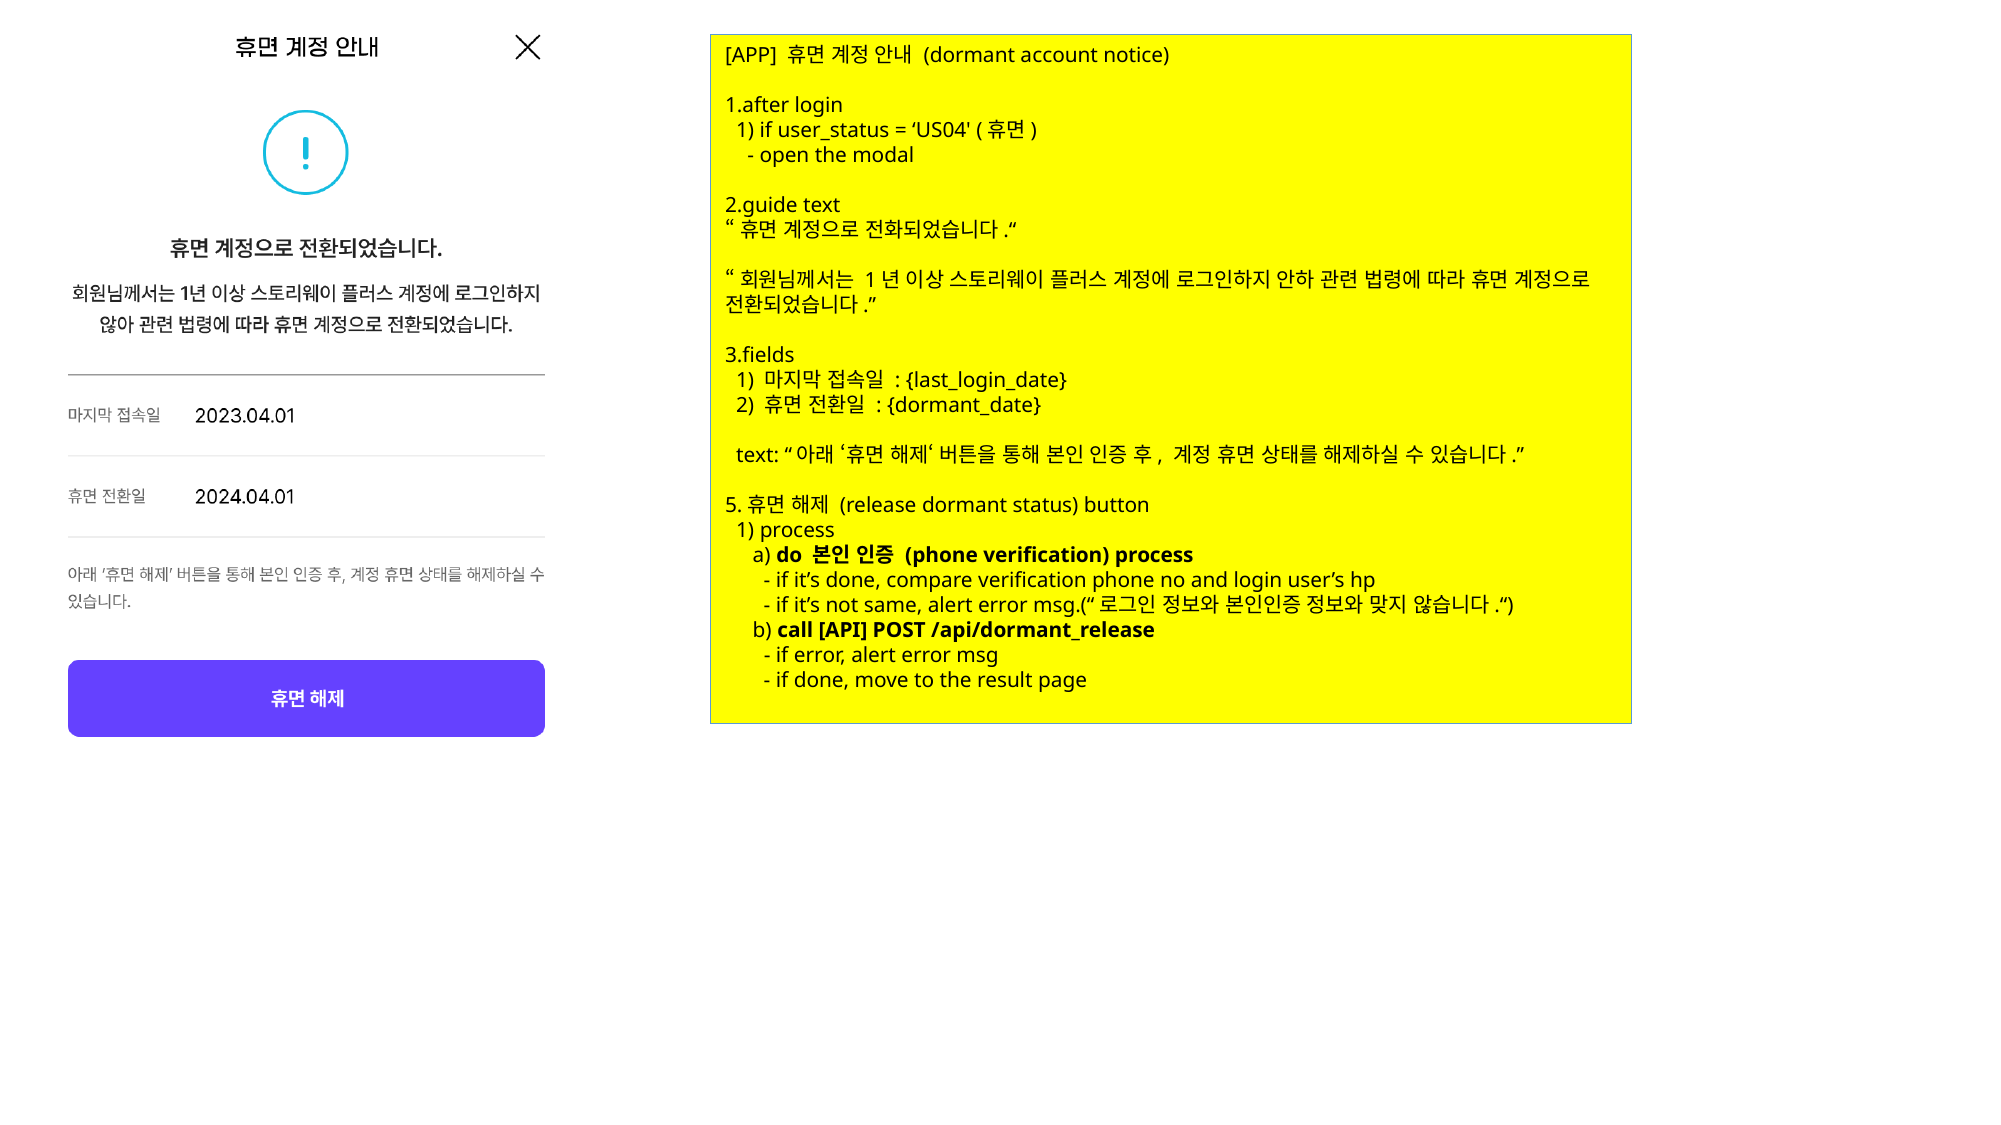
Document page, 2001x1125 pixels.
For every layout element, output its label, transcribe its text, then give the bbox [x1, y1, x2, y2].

text_box [APP] 휴면 계정 안내 (dormant account notice) 1.after login 1) if user_status = ‘US04' (휴면) - open the modal 2.guide text “휴면 계정으로 전화되었습니다.“ “회원님께서는 1년 이상 스토리웨이 플러스 계정에 로그인하지 안하 관련 법령에 따라 휴면 계정으로 전환되었습니다.” 3.fields 1) 마지막 접속일 : {last_login_date} 2) 휴면 전환일 : {dormant_date} text: “아래 ‘휴면 해제‘ 버튼을 통해 본인 인증 후, 계정 휴면 상태를 해제하실 수 있습니다.” 5.휴면 해제 (release dormant status) button 1) process a) do 본인 인증 (phone verification) process - if it’s done, compare verification phone no and login user’s hp - if it’s not same, alert error msg.(“로그인 정보와 본인인증 정보와 맞지 않습니다.“) b) call [API] POST /api/dormant_release - if error, alert error msg - if done, move to the result page [710, 34, 1632, 724]
picture [39, 7, 573, 1125]
